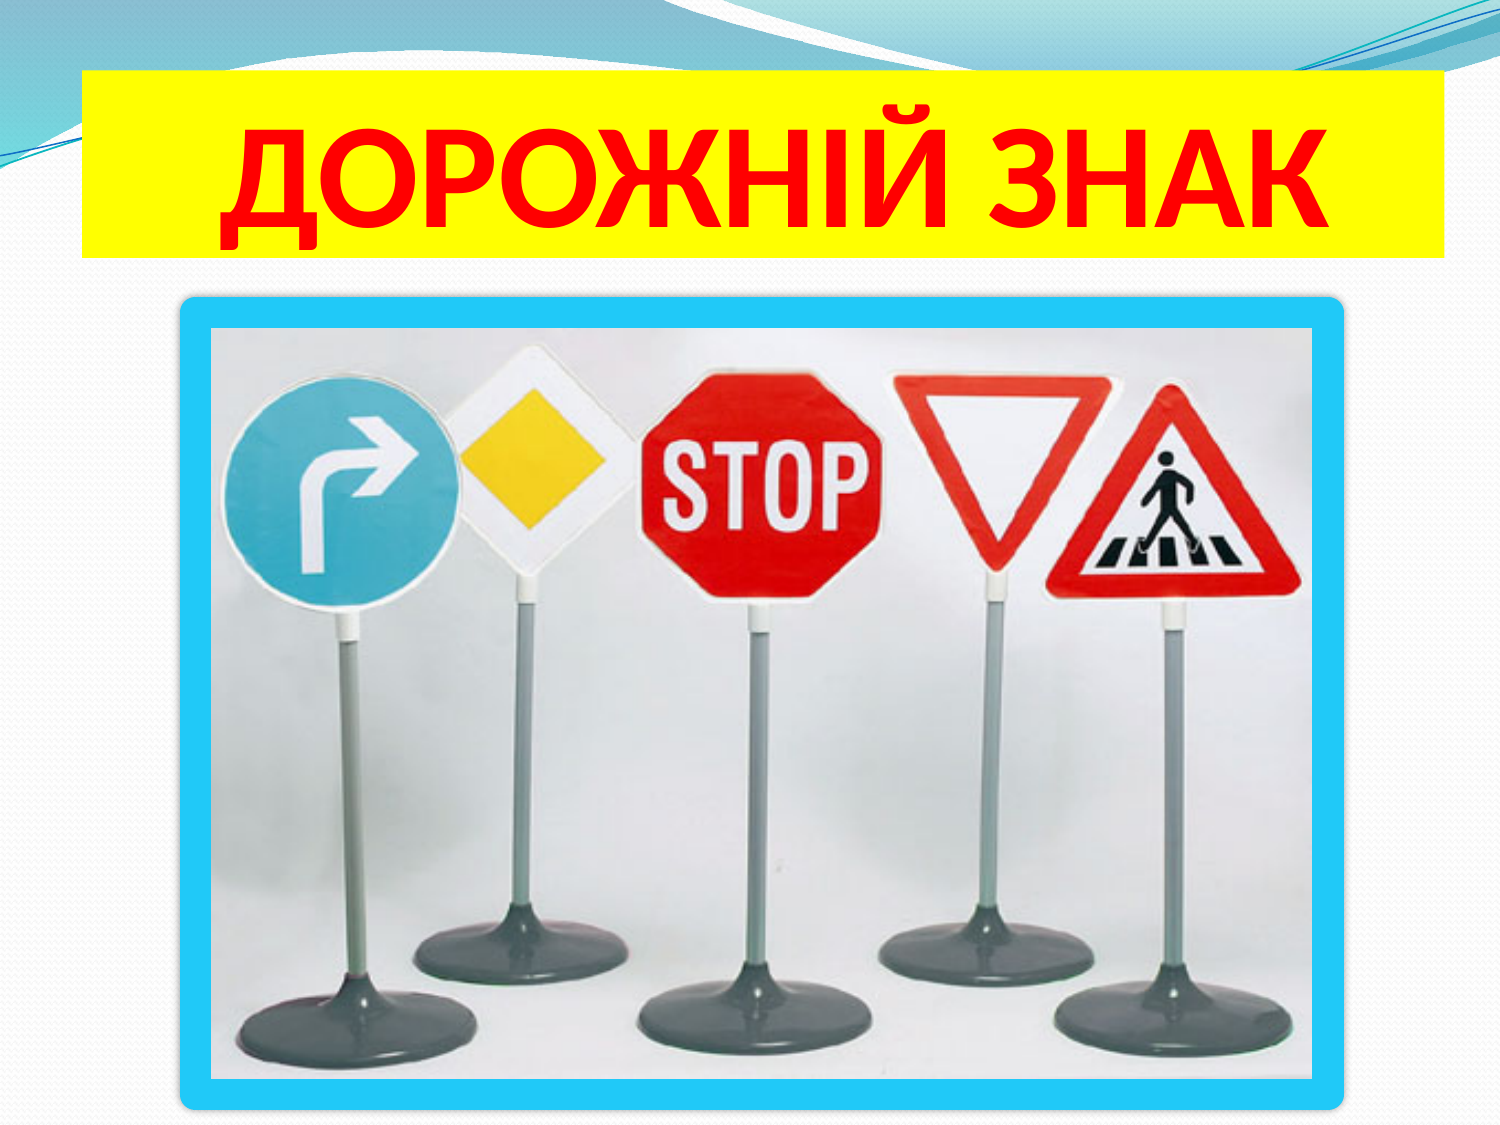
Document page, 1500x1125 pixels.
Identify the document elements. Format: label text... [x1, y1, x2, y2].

picture [210, 327, 1313, 1080]
title ДОРОЖНІЙ ЗНАК [82, 70, 1445, 258]
